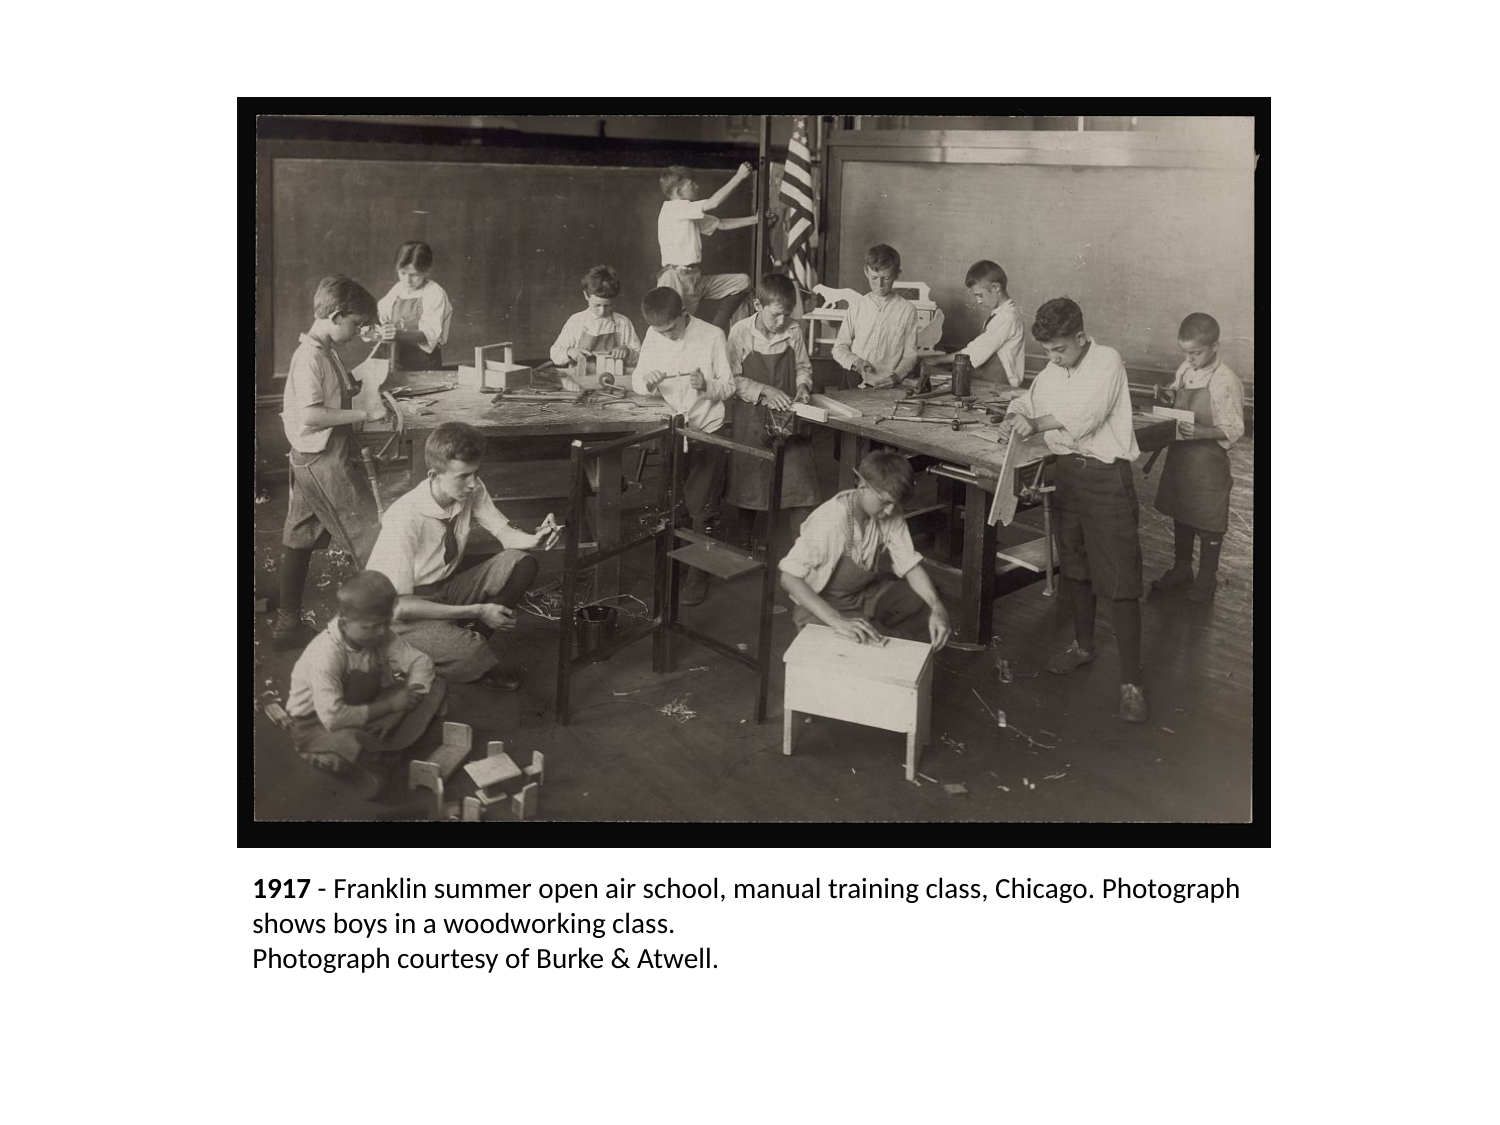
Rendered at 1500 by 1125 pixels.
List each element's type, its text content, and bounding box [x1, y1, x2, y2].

picture [237, 97, 1271, 848]
text_box 1917 - Franklin summer open air school, manual training class, Chicago. Photograph shows boys in a woodworking class. Photograph courtesy of Burke & Atwell. [237, 862, 1271, 983]
